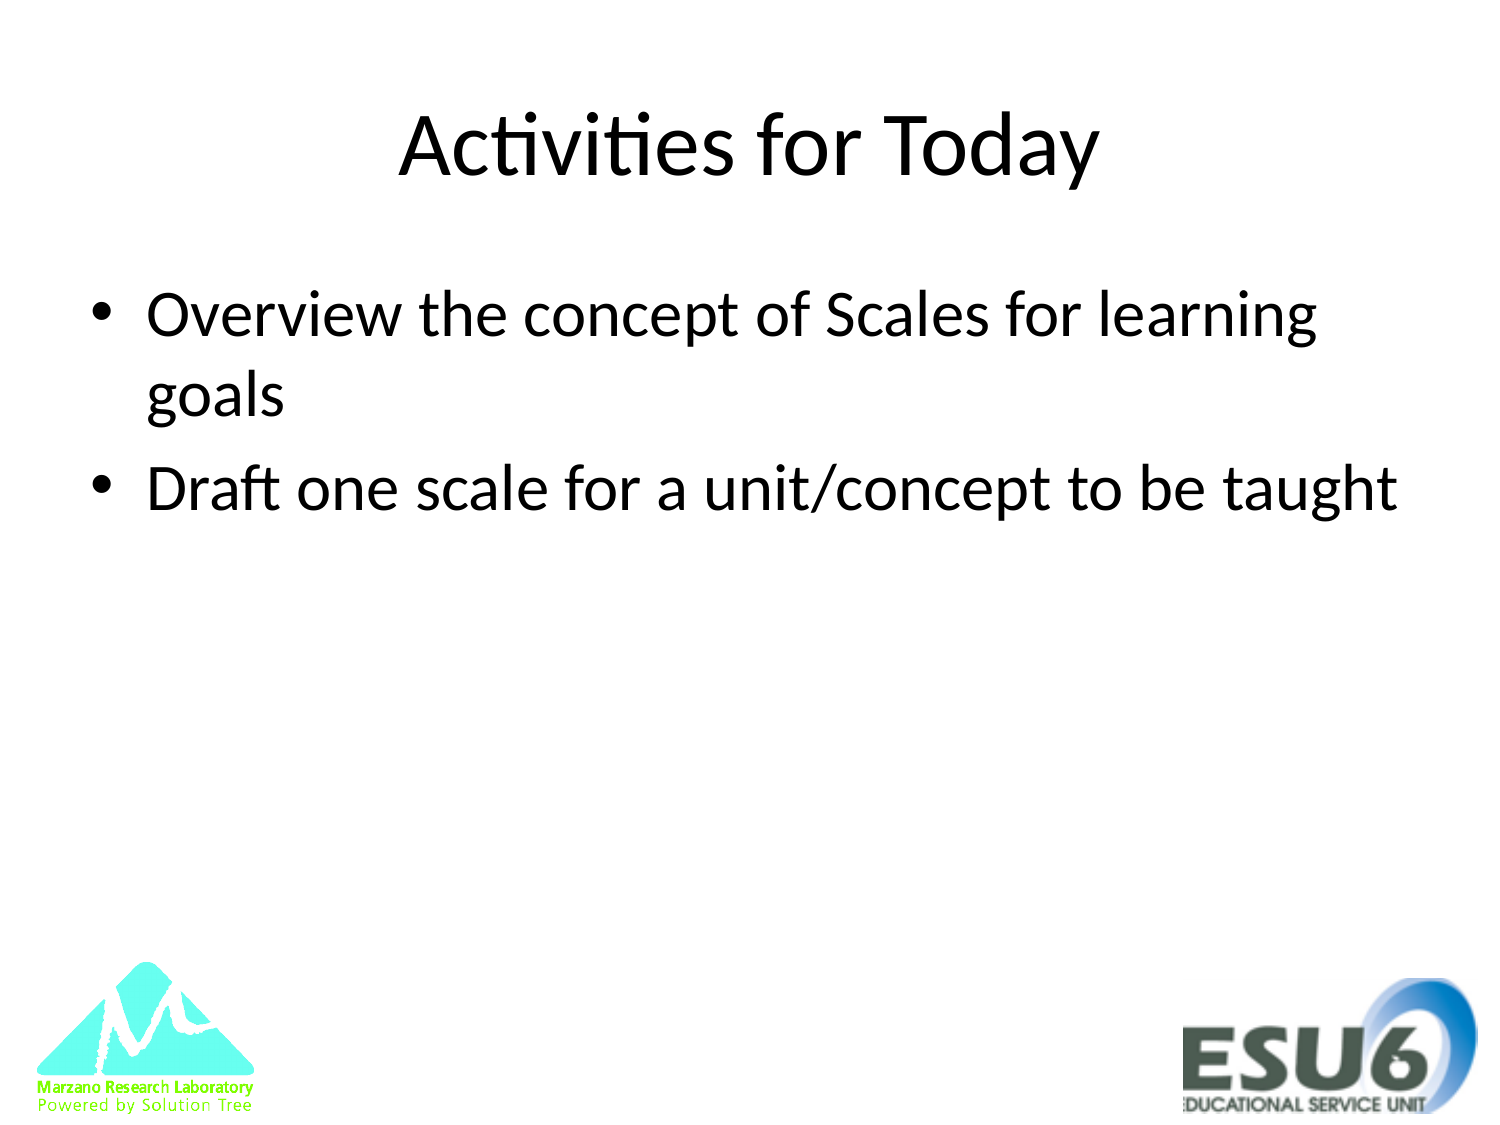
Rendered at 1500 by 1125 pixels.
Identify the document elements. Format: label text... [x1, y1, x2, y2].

picture [1183, 978, 1478, 1114]
list Overview the concept of Scales for learning goals Draft one scale for a unit/concept to be taught [75, 262, 1425, 1005]
title Activities for Today [75, 45, 1425, 233]
picture [37, 962, 254, 1114]
